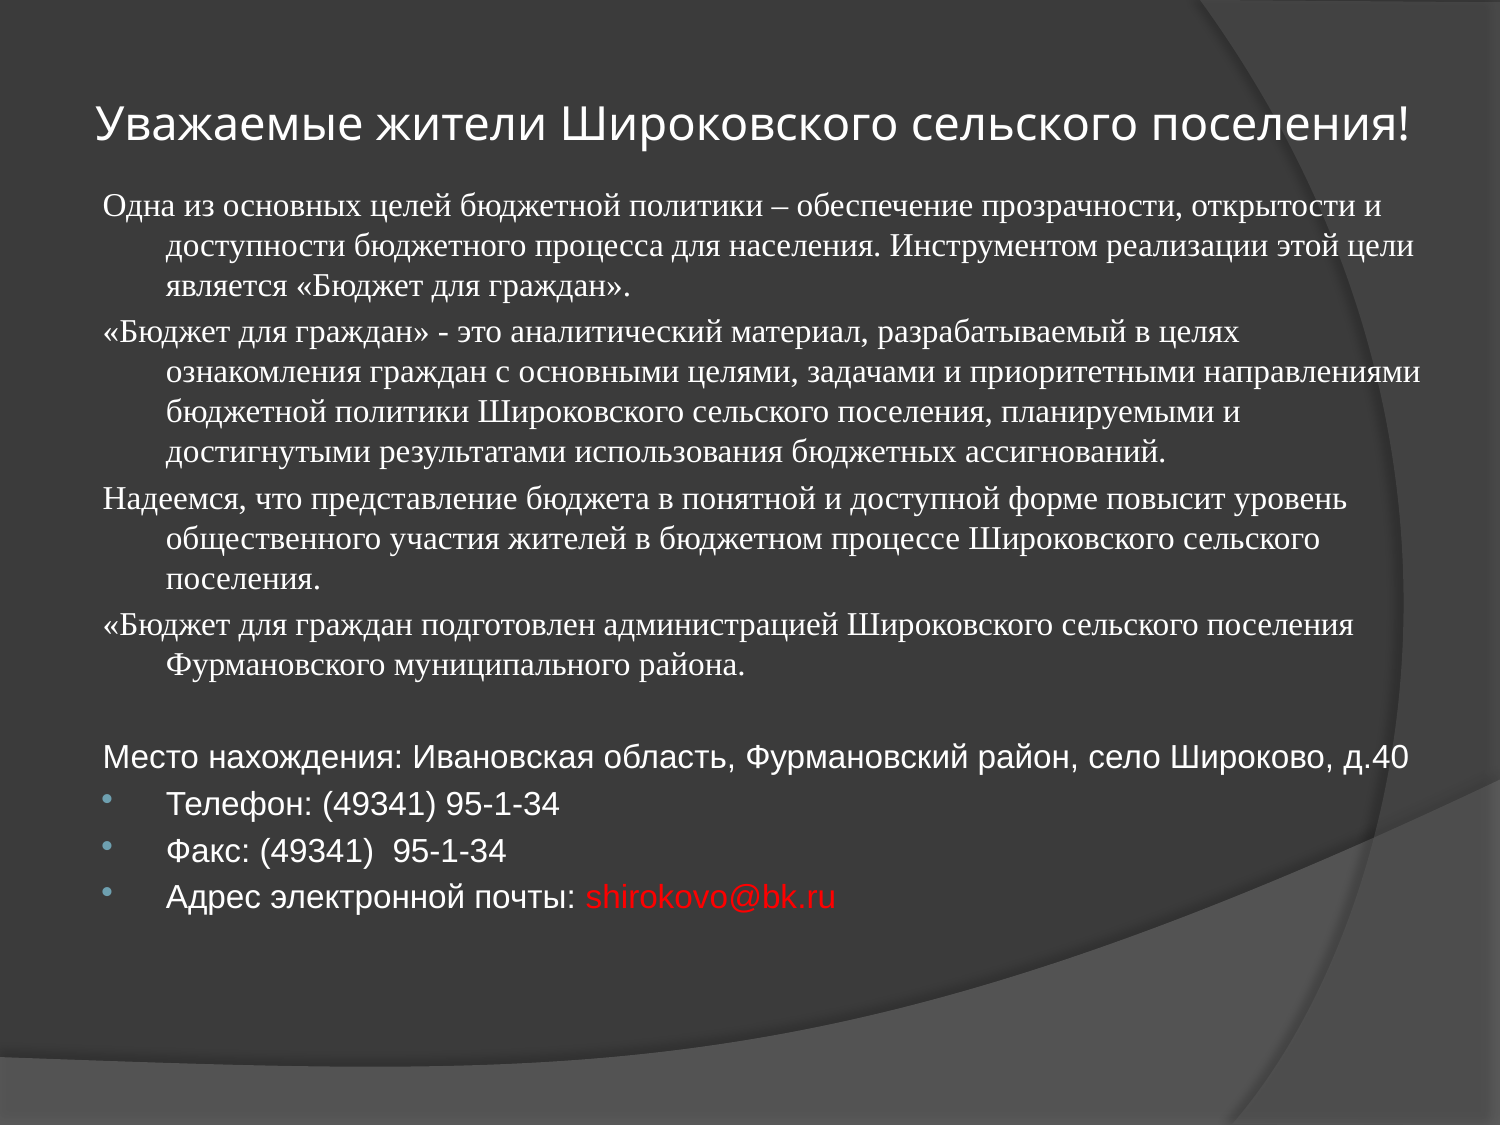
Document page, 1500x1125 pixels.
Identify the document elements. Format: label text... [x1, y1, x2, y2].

title Уважаемые жители Широковского сельского поселения! [82, 58, 1425, 175]
list Одна из основных целей бюджетной политики – обеспечение прозрачности, открытости и доступности бюджетного процесса для населения. Инструментом реализации этой цели является «Бюджет для граждан». «Бюджет для граждан» - это аналитический материал, разрабатываемый в целях ознакомления граждан с основными целями, задачами и приоритетными направлениями бюджетной политики Широковского сельского поселения, планируемыми и достигнутыми результатами использования бюджетных ассигнований. Надеемся, что представление бюджета в понятной и доступной форме повысит уровень общественного участия жителей в бюджетном процессе Широковского сельского поселения. «Бюджет для граждан подготовлен администрацией Широковского сельского поселения Фурмановского муниципального района. Место нахождения: Ивановская область, Фурмановский район, село Широково, д.40 Телефон: (49341) 95-1-34 Факс: (49341) 95-1-34 Адрес электронной почты: shirokovo@bk.ru [82, 175, 1454, 985]
